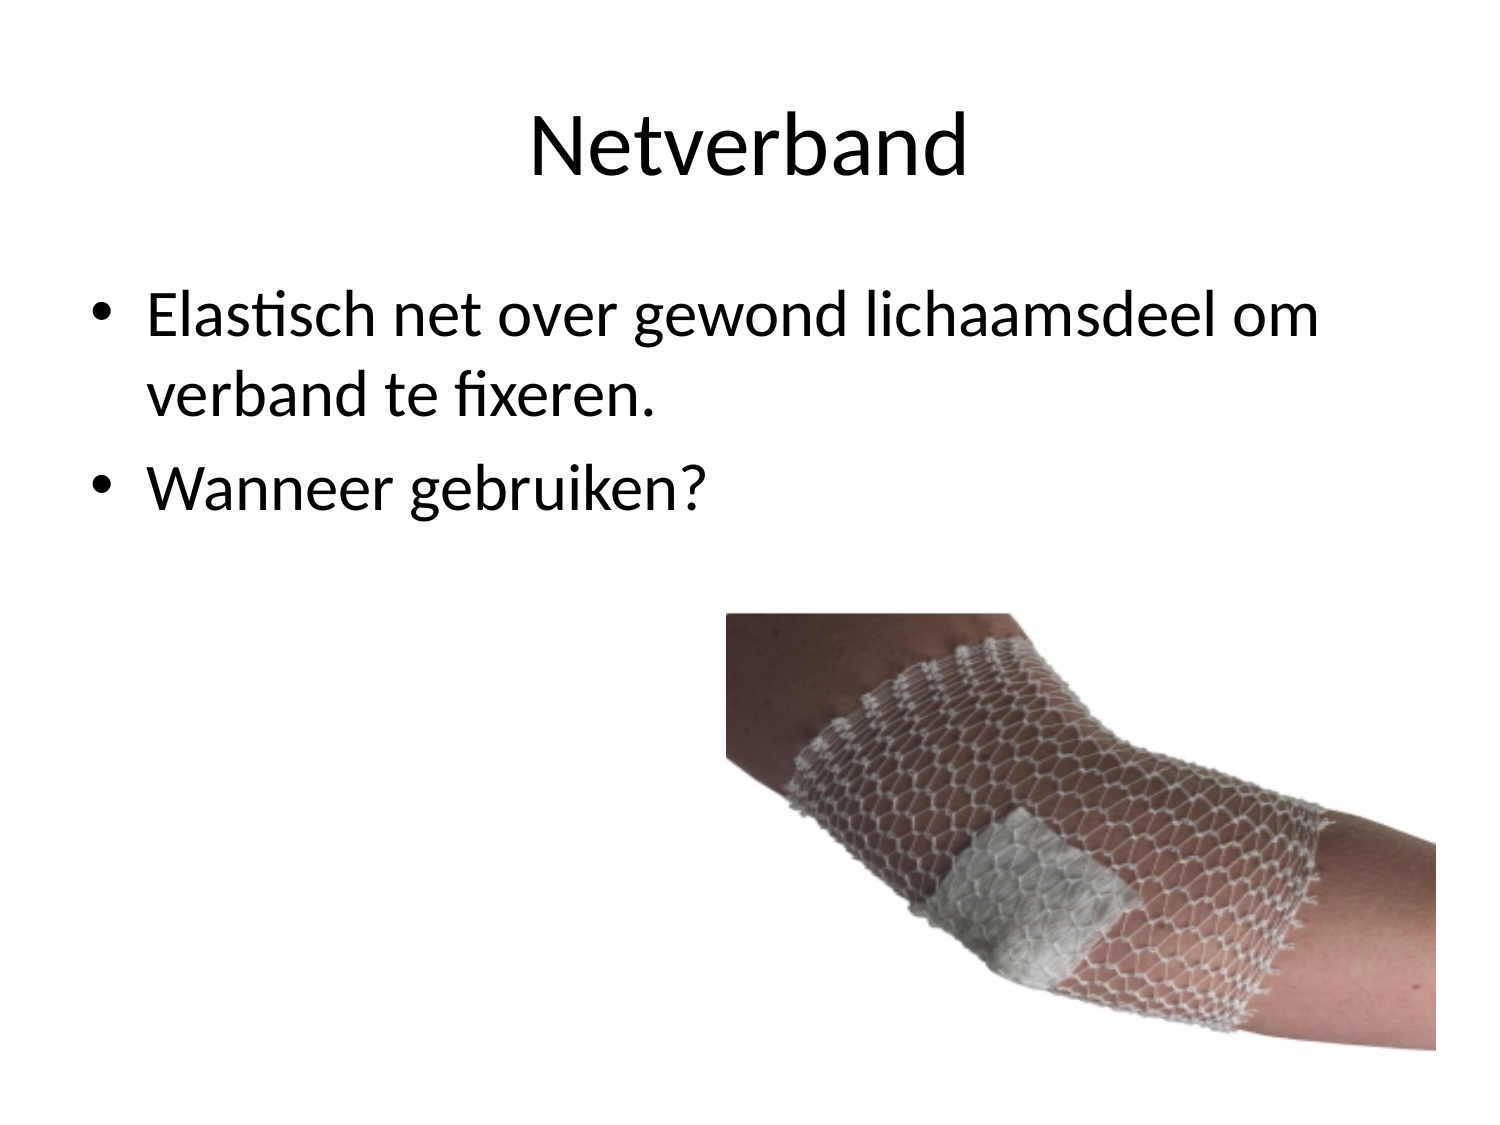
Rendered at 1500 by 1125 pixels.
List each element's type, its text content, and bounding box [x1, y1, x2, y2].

list Elastisch net over gewond lichaamsdeel om verband te fixeren. Wanneer gebruiken? [75, 262, 1425, 1005]
title Netverband [75, 45, 1425, 233]
picture [726, 557, 1436, 1125]
